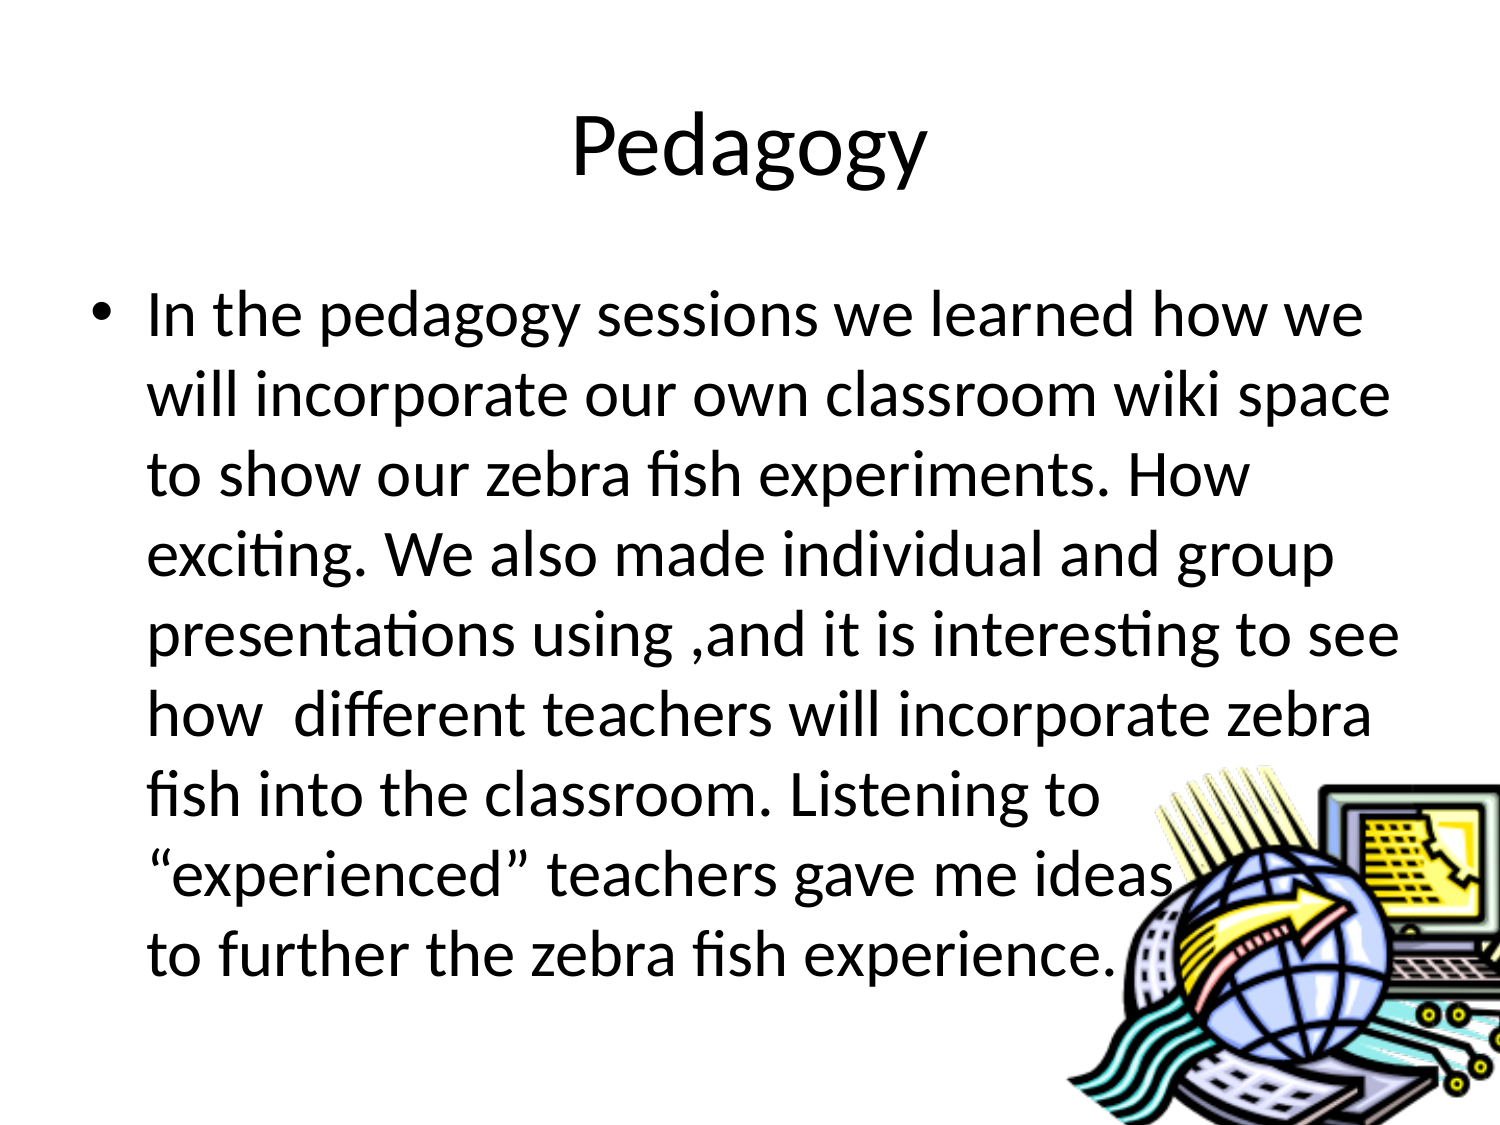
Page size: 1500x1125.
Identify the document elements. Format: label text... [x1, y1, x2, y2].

title Pedagogy [75, 45, 1425, 233]
list In the pedagogy sessions we learned how we will incorporate our own classroom wiki space to show our zebra fish experiments. How exciting. We also made individual and group presentations using ,and it is interesting to see how different teachers will incorporate zebra fish into the classroom. Listening to “experienced” teachers gave me ideas on how to further the zebra fish experience. [75, 262, 1425, 1005]
picture [1062, 762, 1500, 1125]
